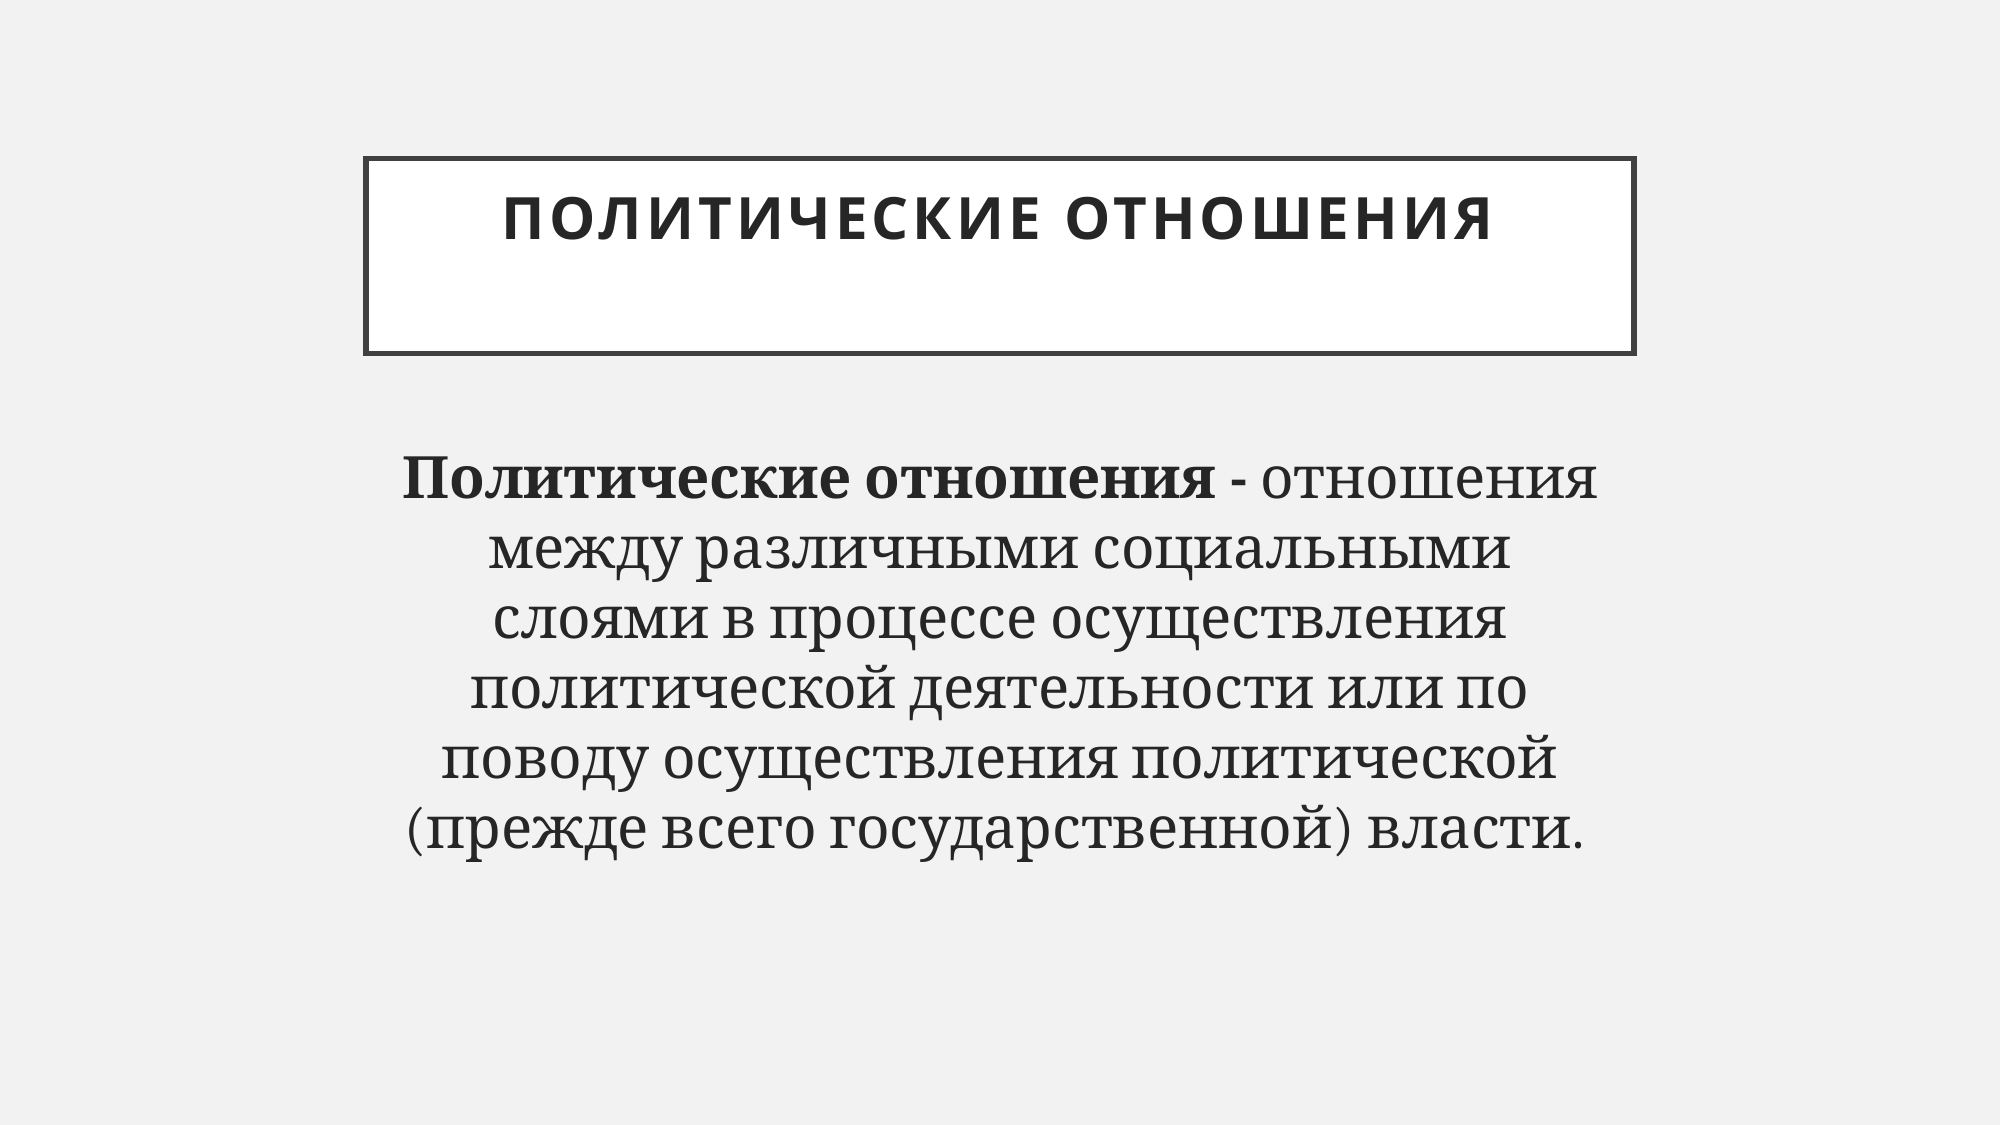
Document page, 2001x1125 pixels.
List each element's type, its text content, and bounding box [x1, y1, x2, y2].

title политические отношения [363, 156, 1637, 356]
list Политические отношения - отношения между различными социальными слоями в процессе осуществления политической деятельности или по поводу осуществления политической (прежде всего государственной) власти. [366, 432, 1634, 942]
